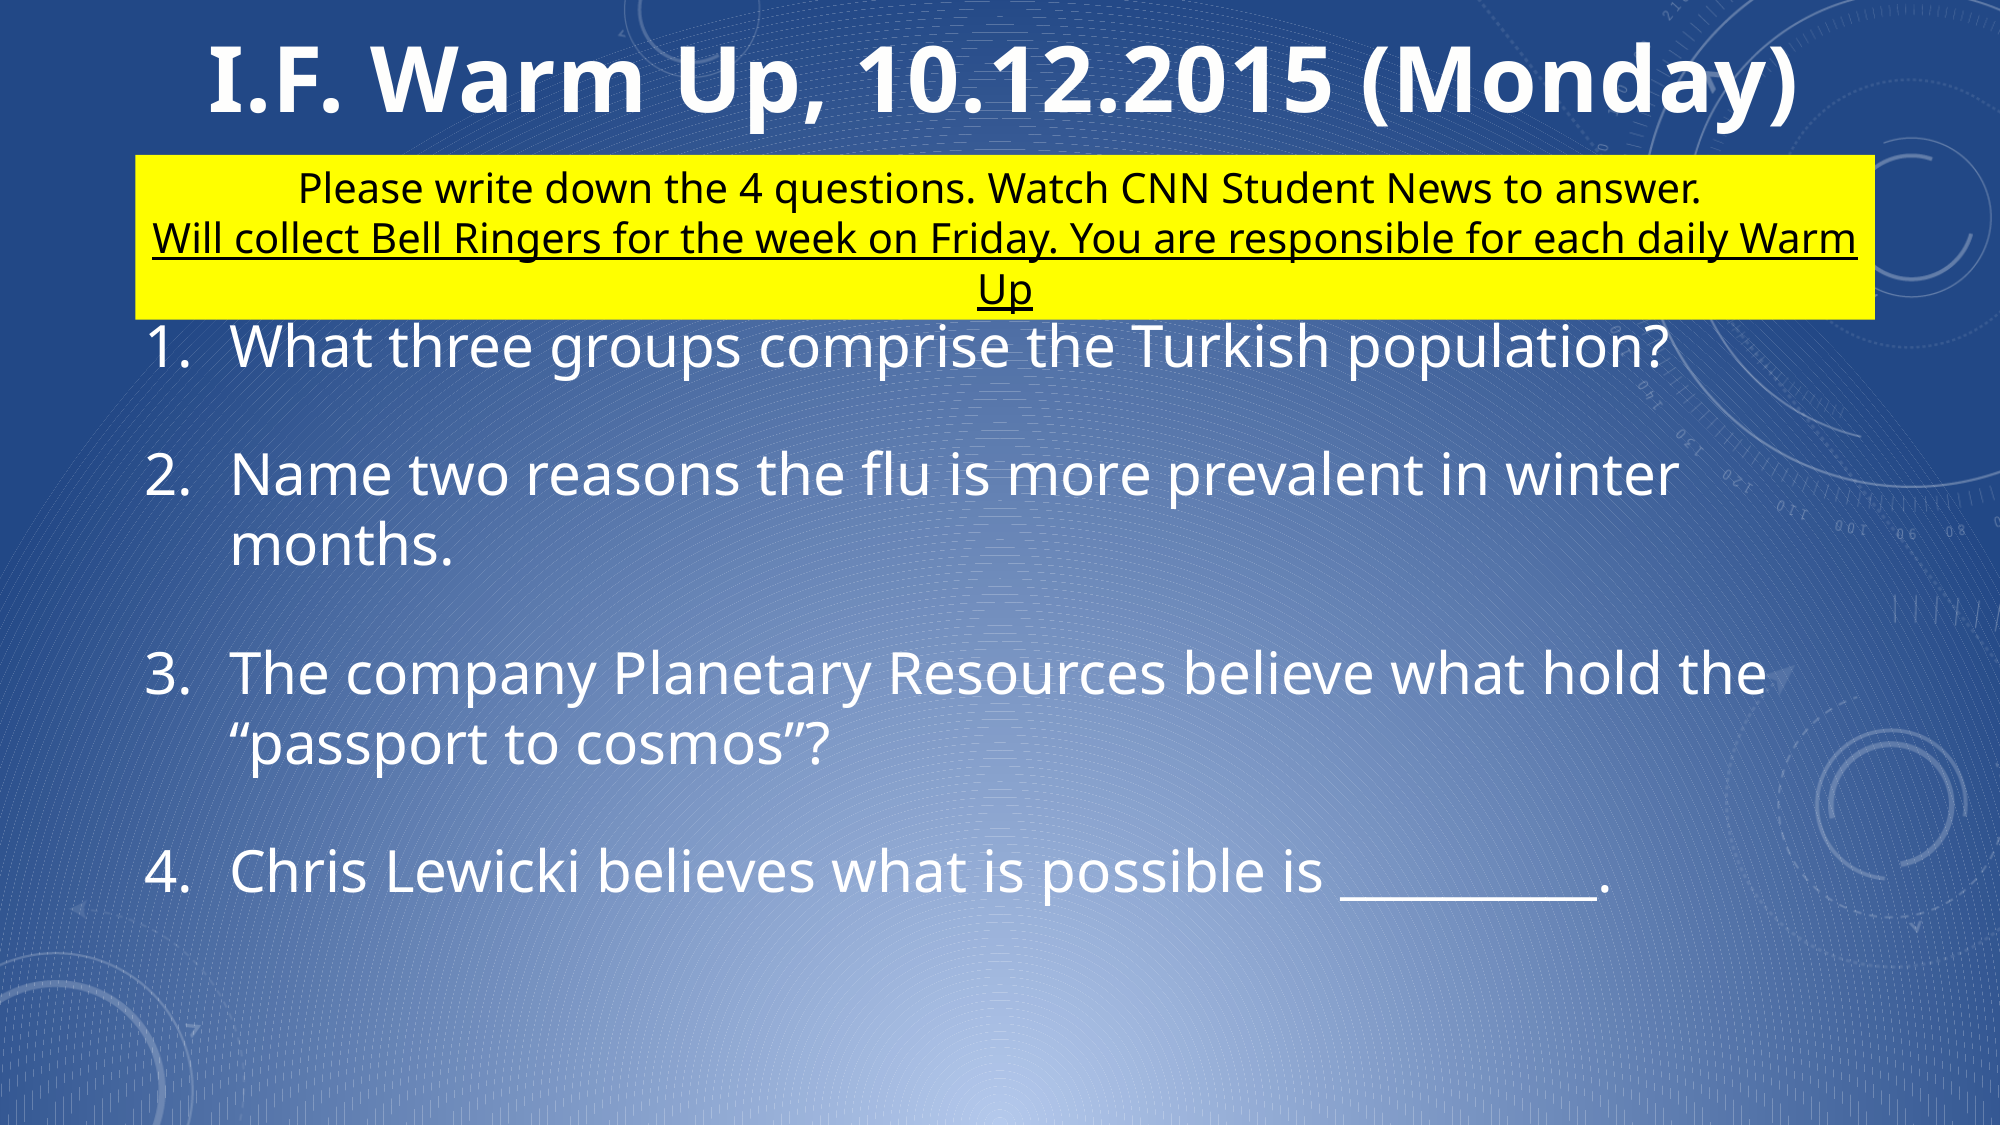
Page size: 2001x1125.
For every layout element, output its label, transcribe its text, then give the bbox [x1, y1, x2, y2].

text_box I.F. Warm Up, 10.12.2015 (Monday) [135, 13, 1875, 139]
text_box What three groups comprise the Turkish population? Name two reasons the flu is more prevalent in winter months. The company Planetary Resources believe what hold the “passport to cosmos”? Chris Lewicki believes what is possible is __________. [67, 301, 1943, 912]
text_box Please write down the 4 questions. Watch CNN Student News to answer. Will collect Bell Ringers for the week on Friday. You are responsible for each daily Warm Up [135, 154, 1875, 301]
picture [0, 0, 2000, 1125]
